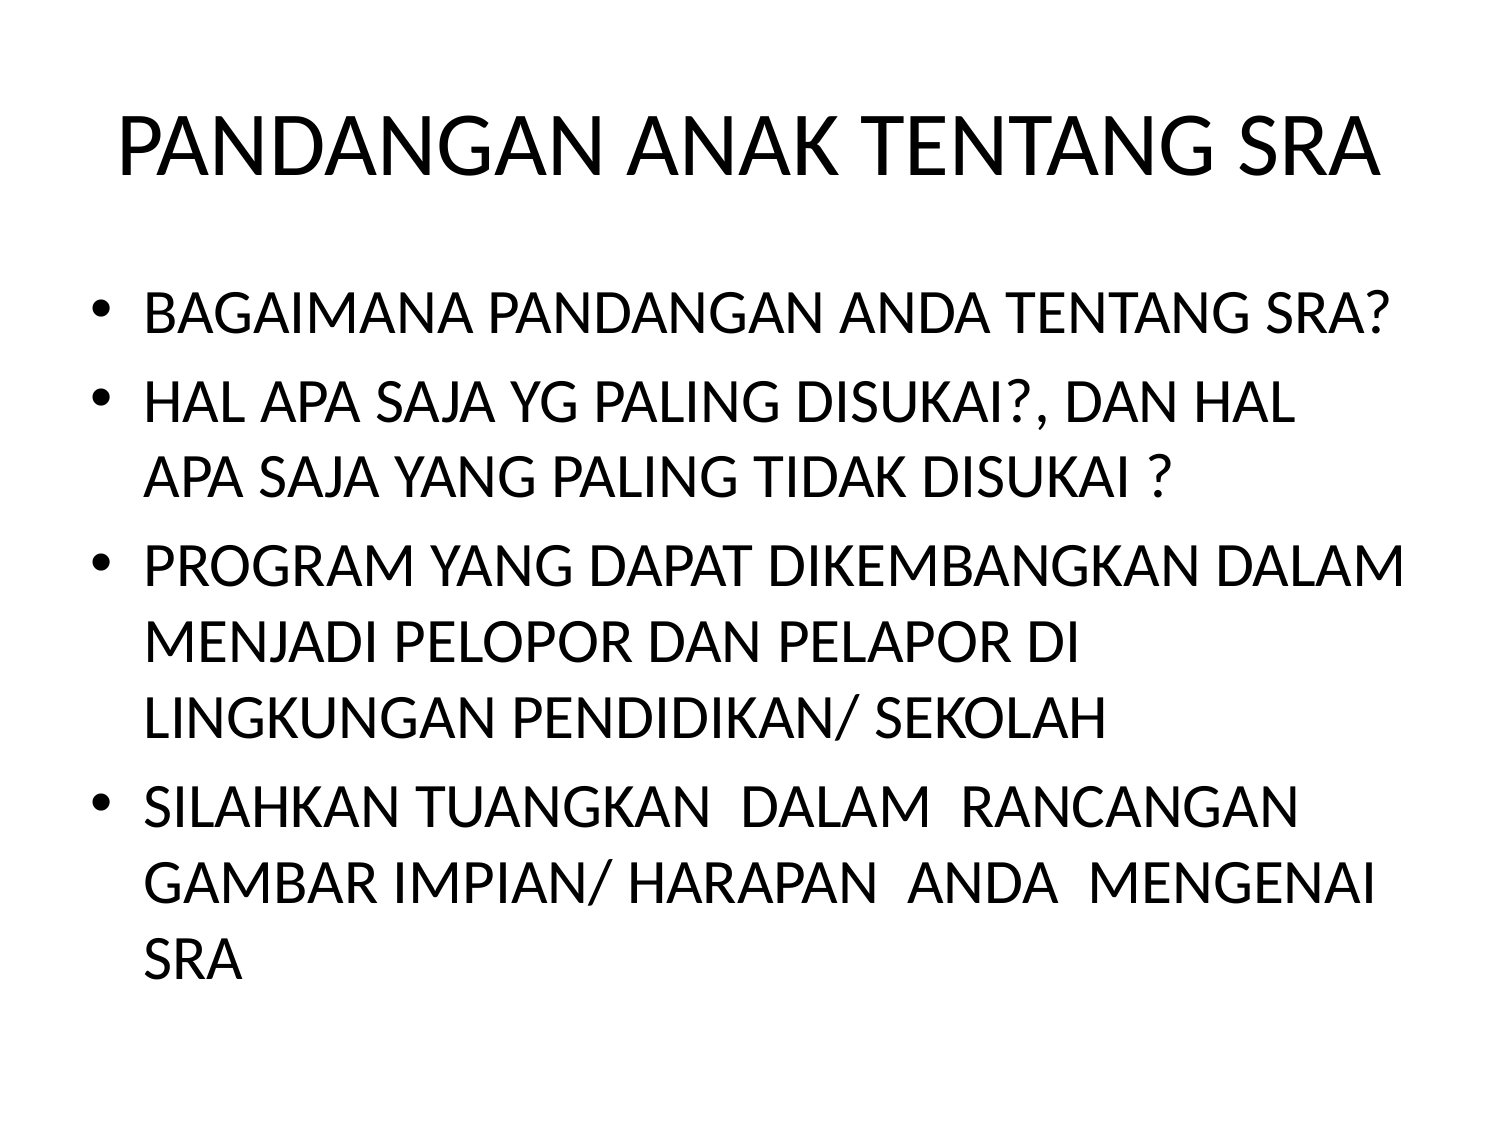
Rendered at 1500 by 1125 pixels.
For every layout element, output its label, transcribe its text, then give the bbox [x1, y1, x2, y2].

list BAGAIMANA PANDANGAN ANDA TENTANG SRA? HAL APA SAJA YG PALING DISUKAI?, DAN HAL APA SAJA YANG PALING TIDAK DISUKAI ? PROGRAM YANG DAPAT DIKEMBANGKAN DALAM MENJADI PELOPOR DAN PELAPOR DI LINGKUNGAN PENDIDIKAN/ SEKOLAH SILAHKAN TUANGKAN DALAM RANCANGAN GAMBAR IMPIAN/ HARAPAN ANDA MENGENAI SRA [75, 262, 1425, 1063]
title PANDANGAN ANAK TENTANG SRA [75, 45, 1425, 233]
